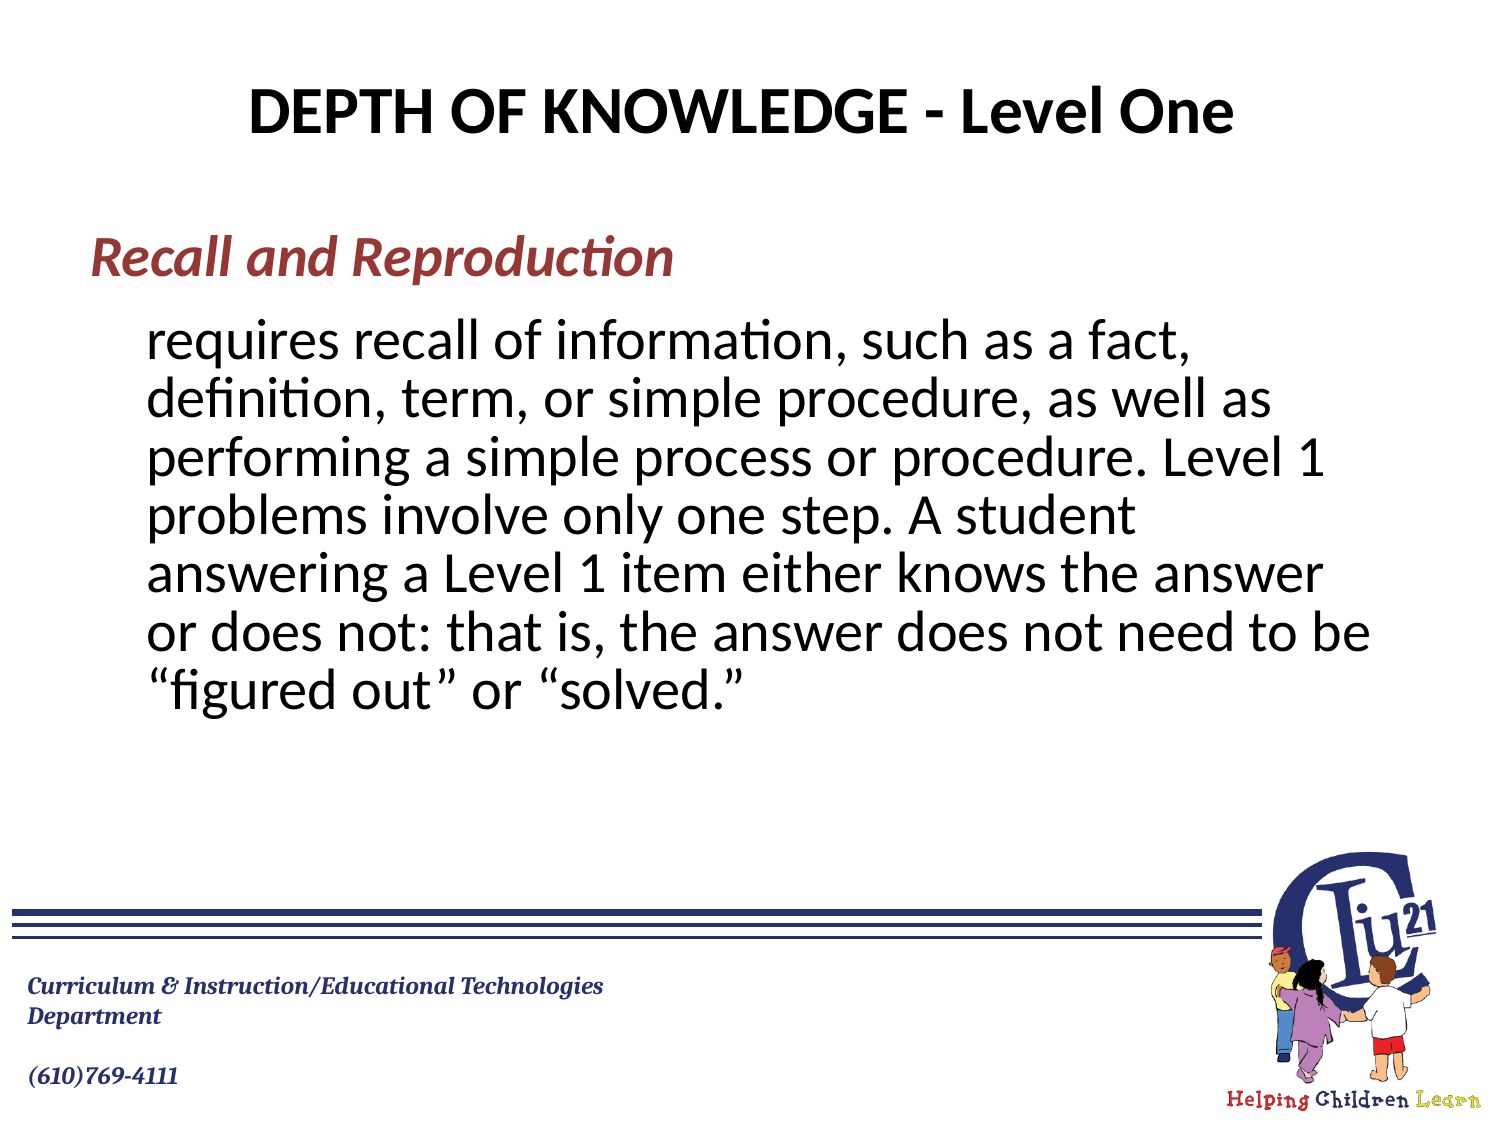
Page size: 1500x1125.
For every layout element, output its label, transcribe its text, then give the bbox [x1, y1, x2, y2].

title DEPTH OF KNOWLEDGE - Level One [75, 75, 1425, 233]
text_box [12, 837, 1500, 1121]
list Recall and Reproduction requires recall of information, such as a fact, definition, term, or simple procedure, as well as performing a simple process or procedure. Level 1 problems involve only one step. A student answering a Level 1 item either knows the answer or does not: that is, the answer does not need to be “figured out” or “solved.” [75, 224, 1400, 835]
